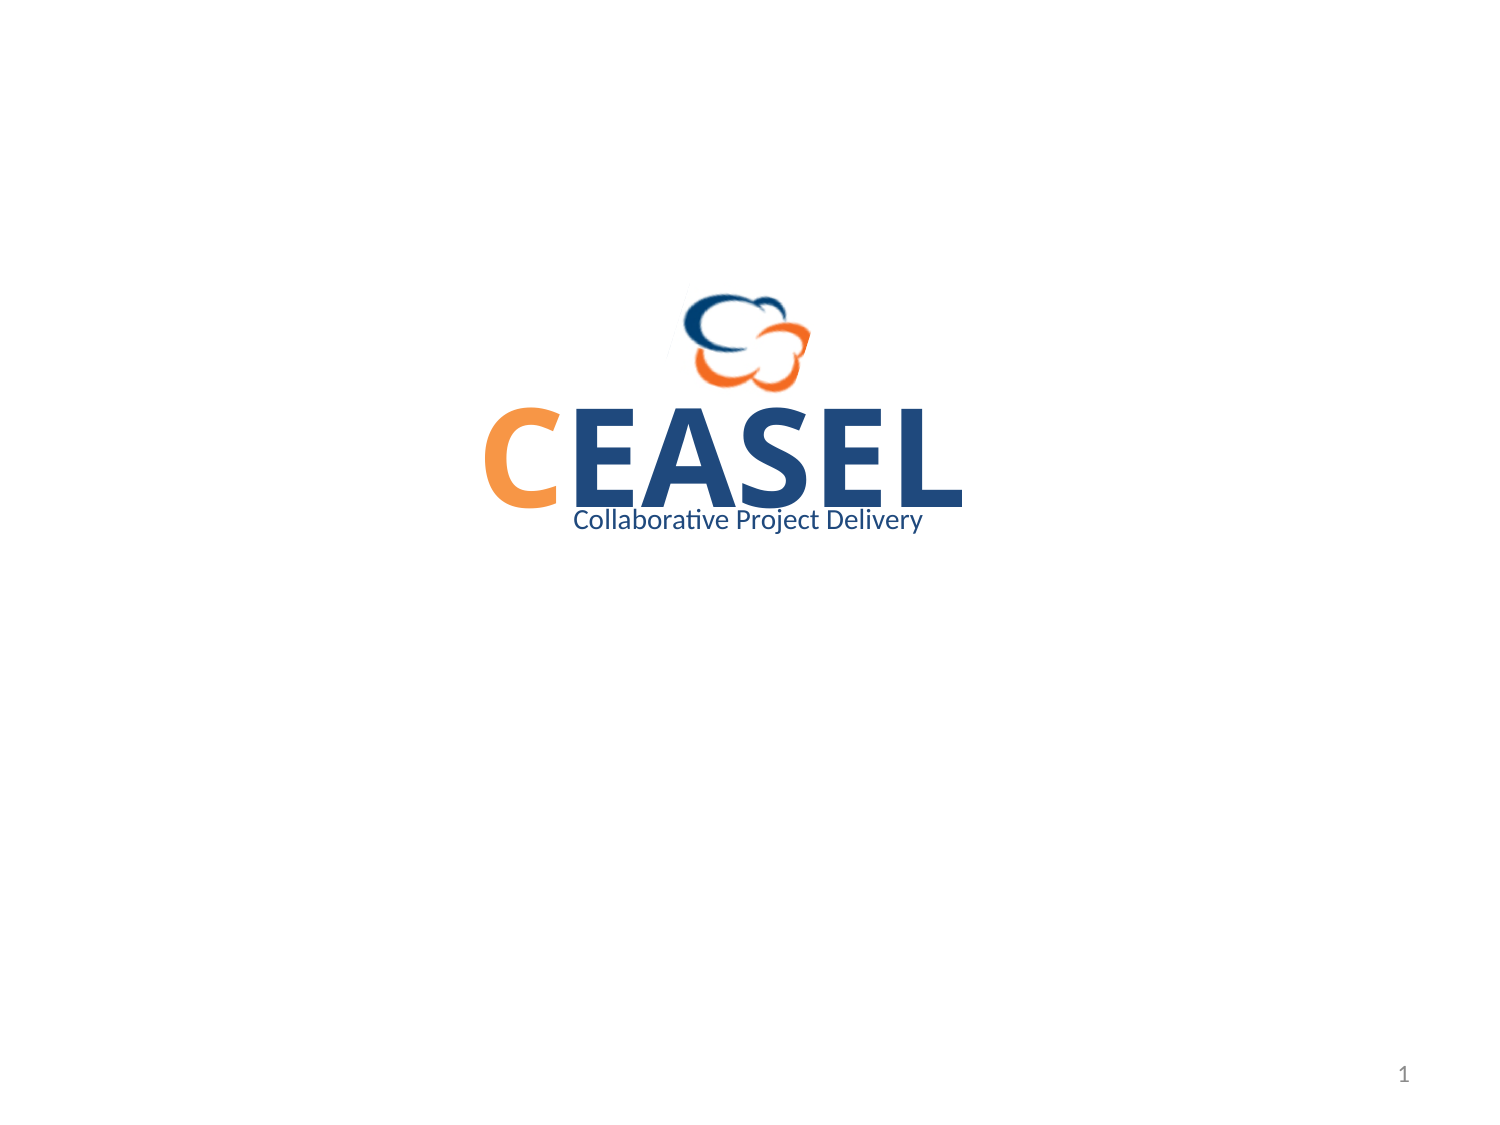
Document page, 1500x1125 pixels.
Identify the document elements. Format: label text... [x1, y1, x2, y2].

slide_number 1 [1074, 1042, 1425, 1103]
text_box Collaborative Project Delivery [487, 492, 1010, 543]
text_box CEASEL [462, 363, 1172, 543]
picture [665, 262, 821, 398]
